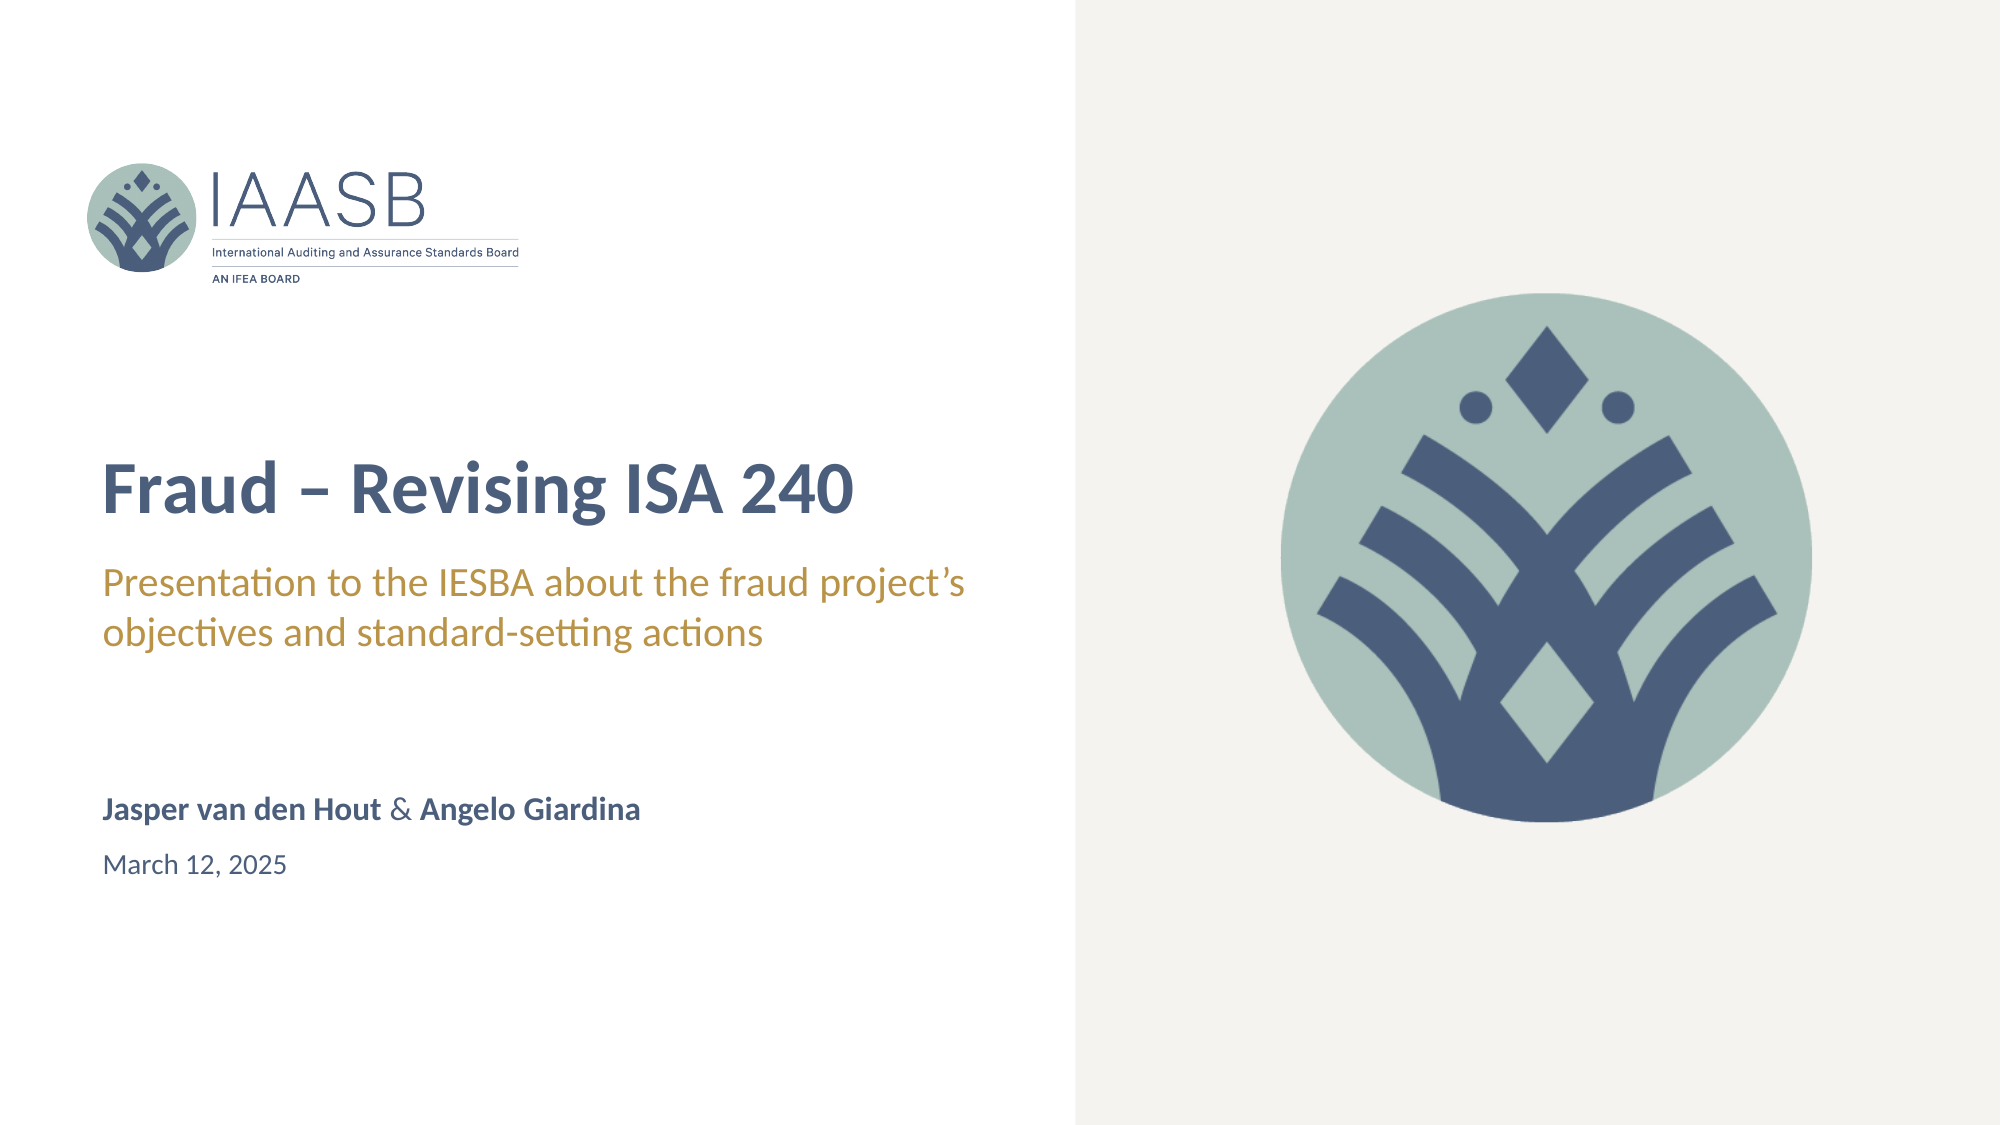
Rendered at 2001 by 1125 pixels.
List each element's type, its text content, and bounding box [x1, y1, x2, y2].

list Jasper van den Hout & Angelo Giardina March 12, 2025 [87, 784, 825, 906]
list Presentation to the IESBA about the fraud project’s objectives and standard-setting actions [87, 547, 1050, 682]
picture [59, 141, 540, 309]
title Fraud – Revising ISA 240 [87, 309, 1030, 547]
picture [1230, 263, 1855, 858]
